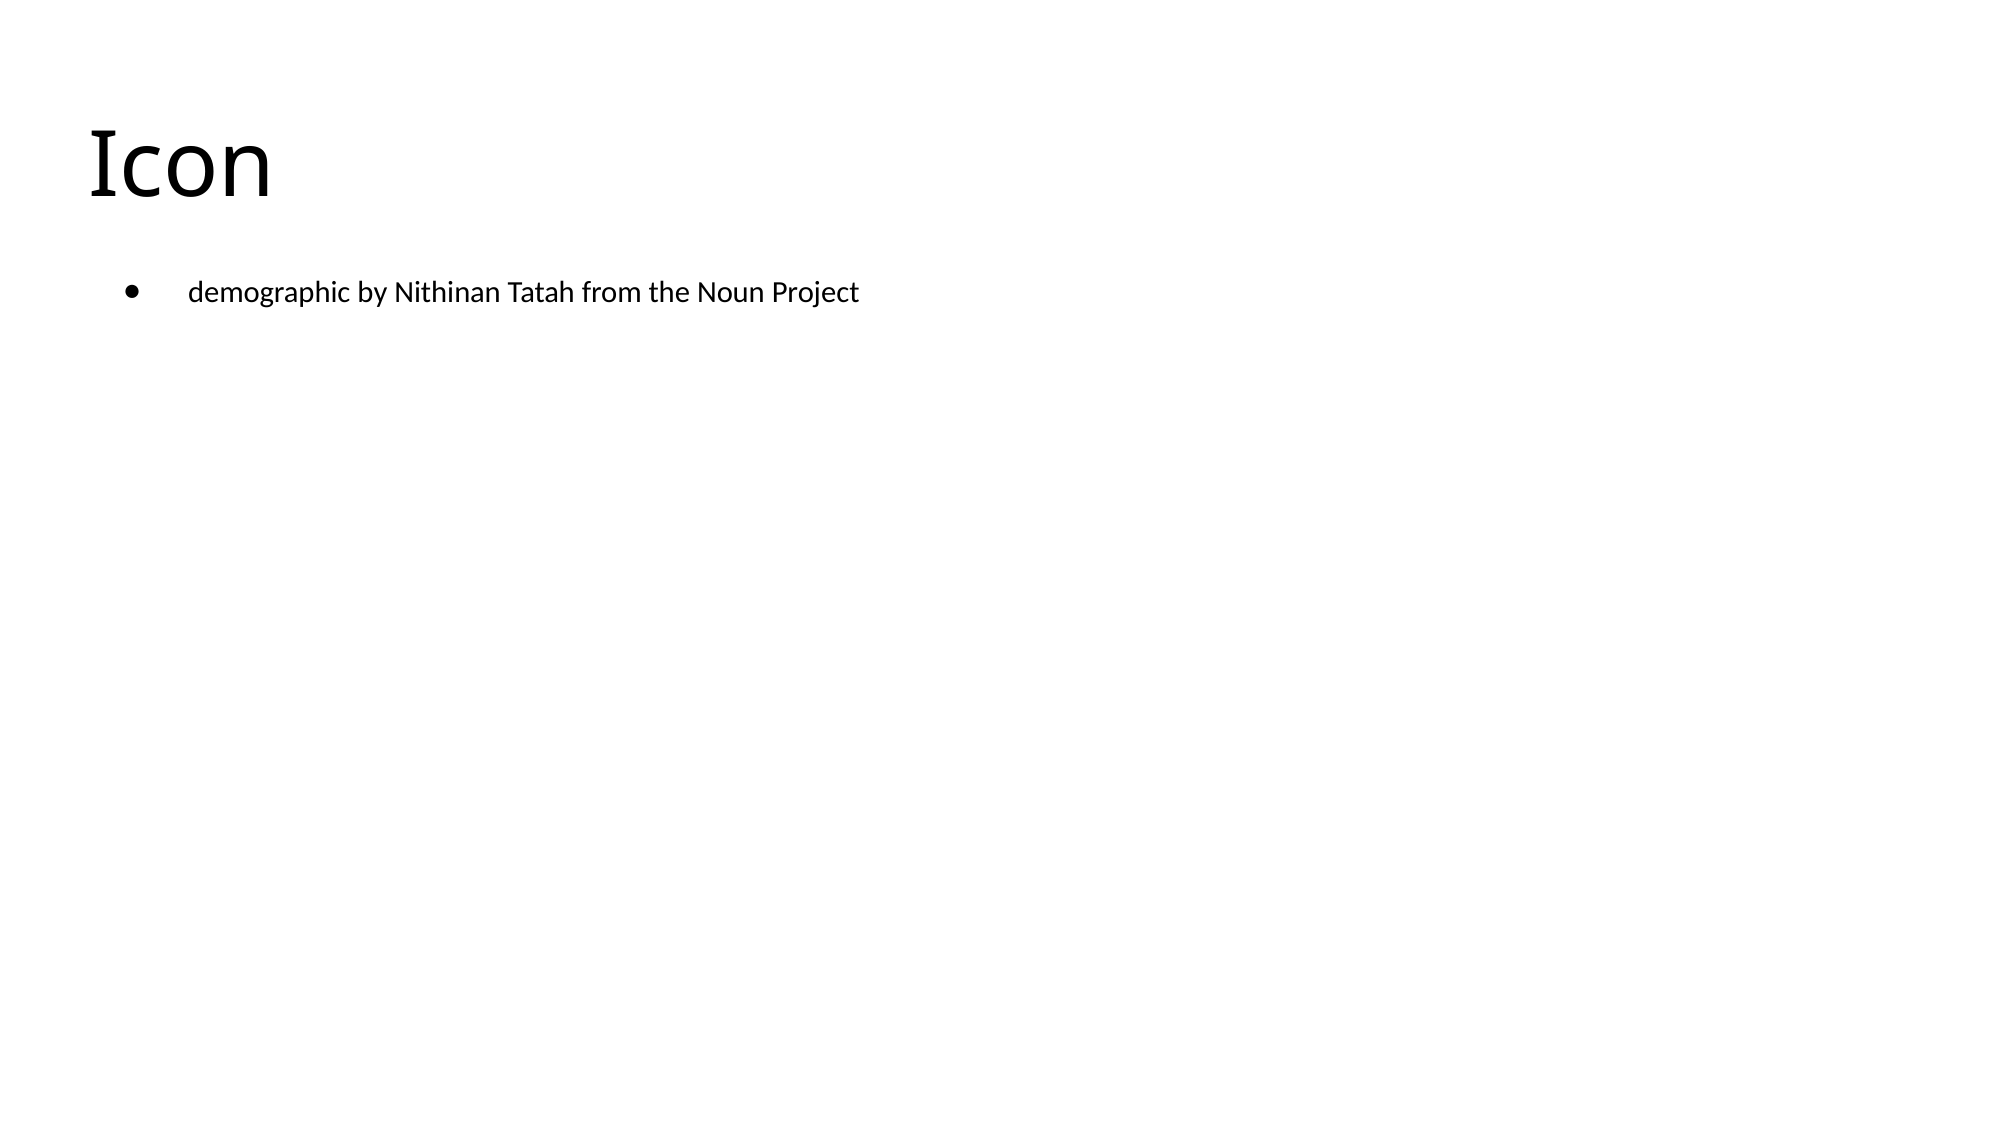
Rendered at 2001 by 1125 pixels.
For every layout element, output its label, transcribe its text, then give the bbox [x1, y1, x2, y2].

list demographic by Nithinan Tatah from the Noun Project [68, 252, 1932, 1000]
title Icon [68, 97, 1932, 223]
